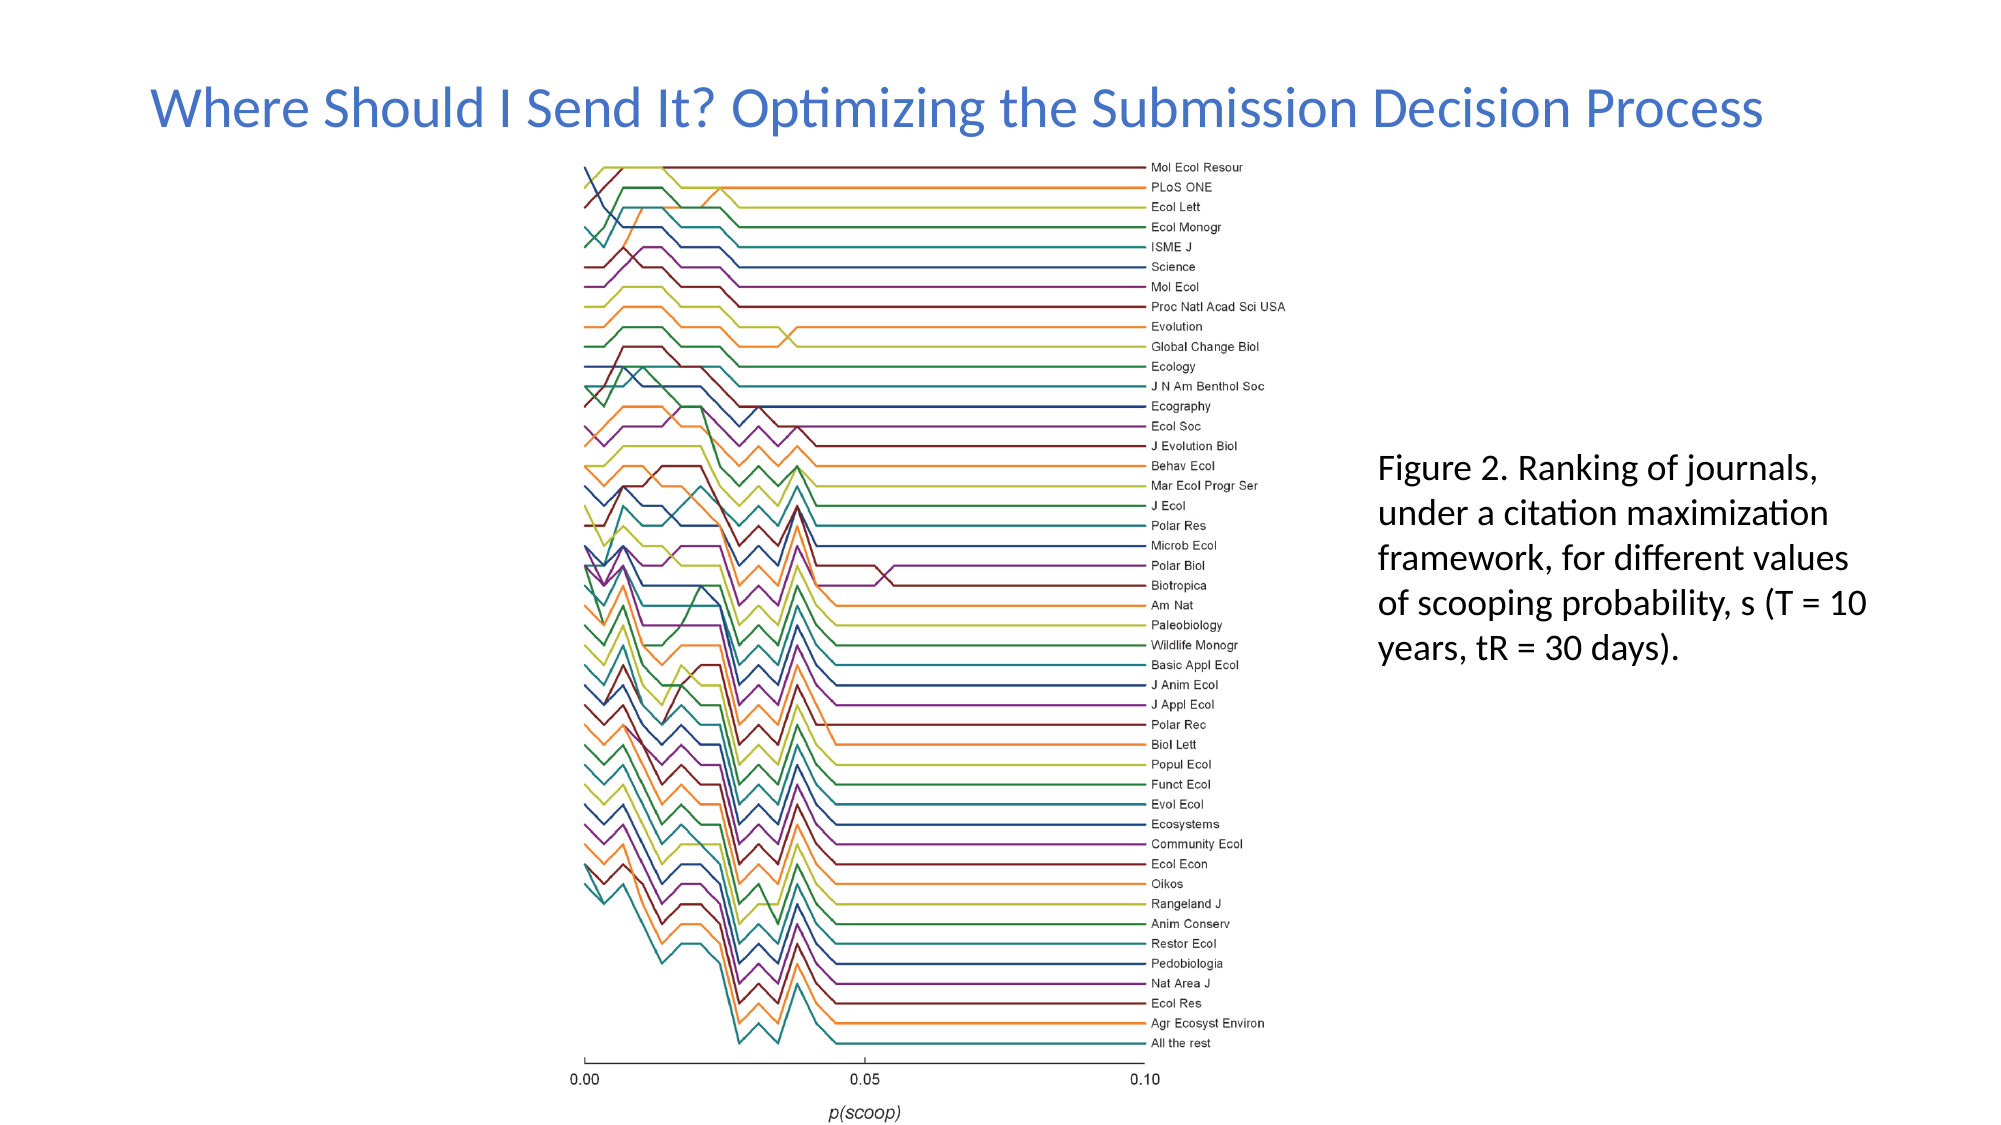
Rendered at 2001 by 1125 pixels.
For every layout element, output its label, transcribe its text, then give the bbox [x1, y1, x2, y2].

picture [567, 159, 1289, 1125]
text_box Figure 2. Ranking of journals, under a citation maximization framework, for different values of scooping probability, s (T = 10 years, tR = 30 days). [1362, 435, 1897, 678]
title Where Should I Send It? Optimizing the Submission Decision Process [135, 0, 1861, 218]
